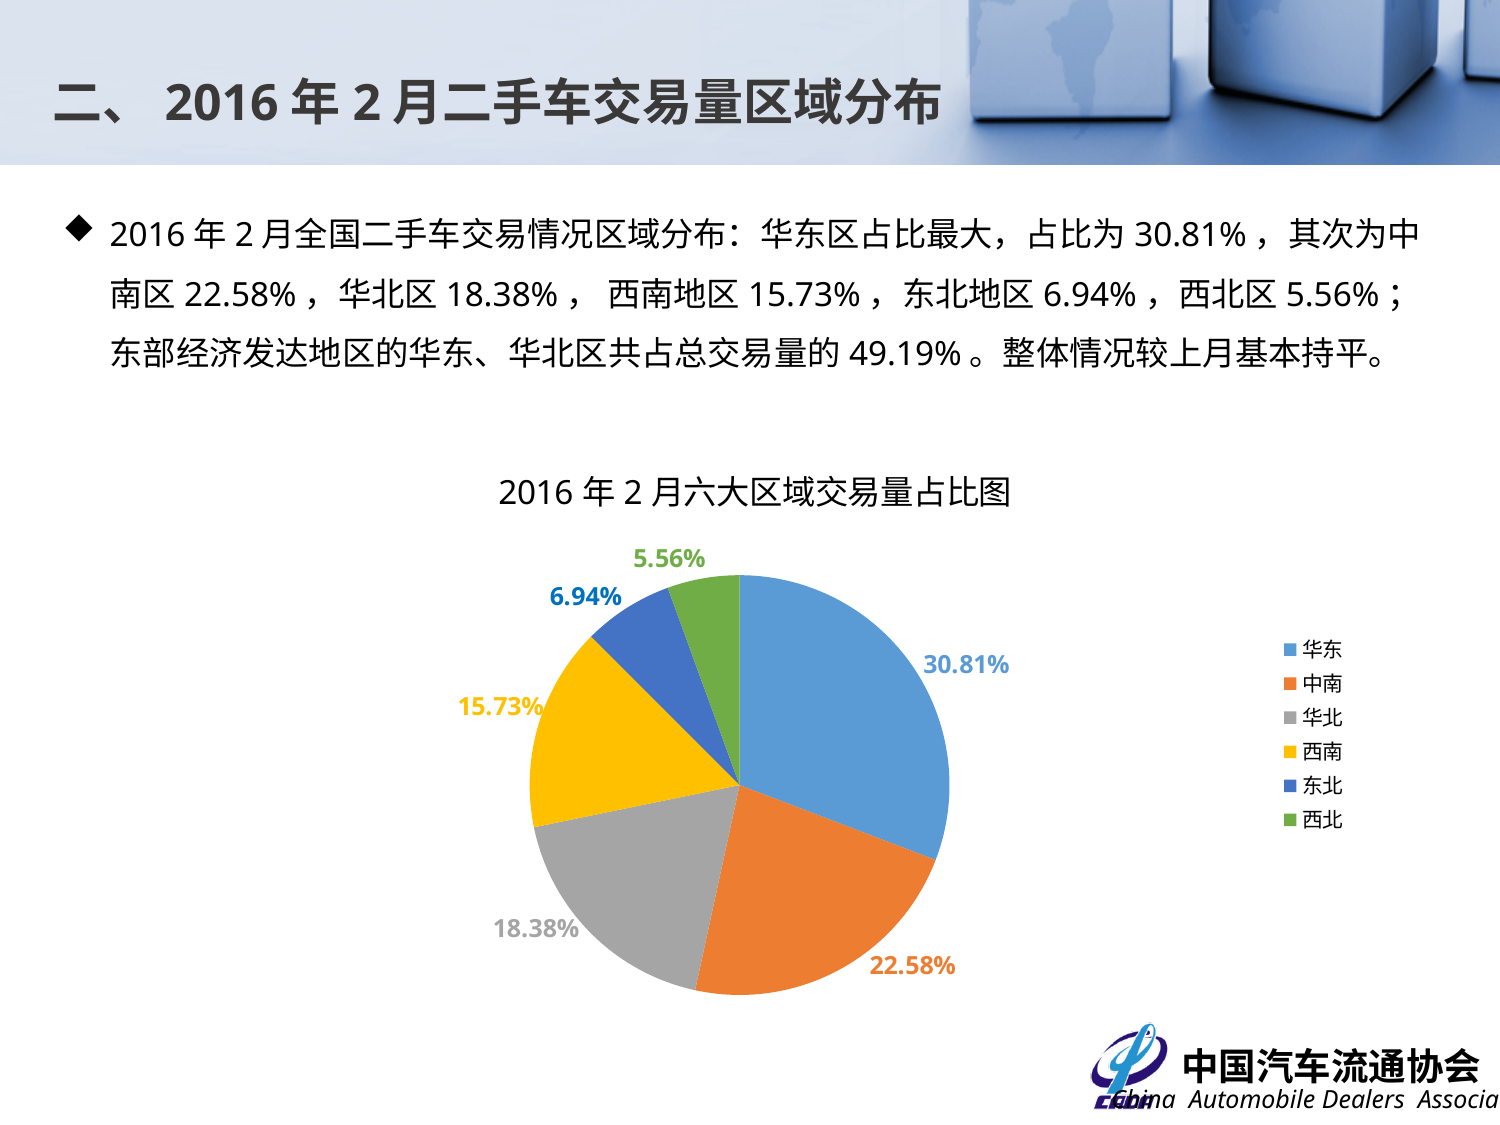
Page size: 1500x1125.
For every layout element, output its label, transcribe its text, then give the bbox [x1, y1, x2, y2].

picture [1164, 1096, 1171, 1106]
text_box 二、2016年2月二手车交易量区域分布 [37, 62, 1351, 139]
picture [0, 0, 1500, 165]
chart [137, 457, 1363, 1012]
picture [1086, 1018, 1172, 1114]
text_box 2016年2月全国二手车交易情况区域分布：华东区占比最大，占比为30.81%，其次为中南区22.58%，华北区18.38%， 西南地区15.73%，东北地区6.94%，西北区5.56%；东部经济发达地区的华东、华北区共占总交易量的49.19%。整体情况较上月基本持平。 [47, 185, 1453, 380]
